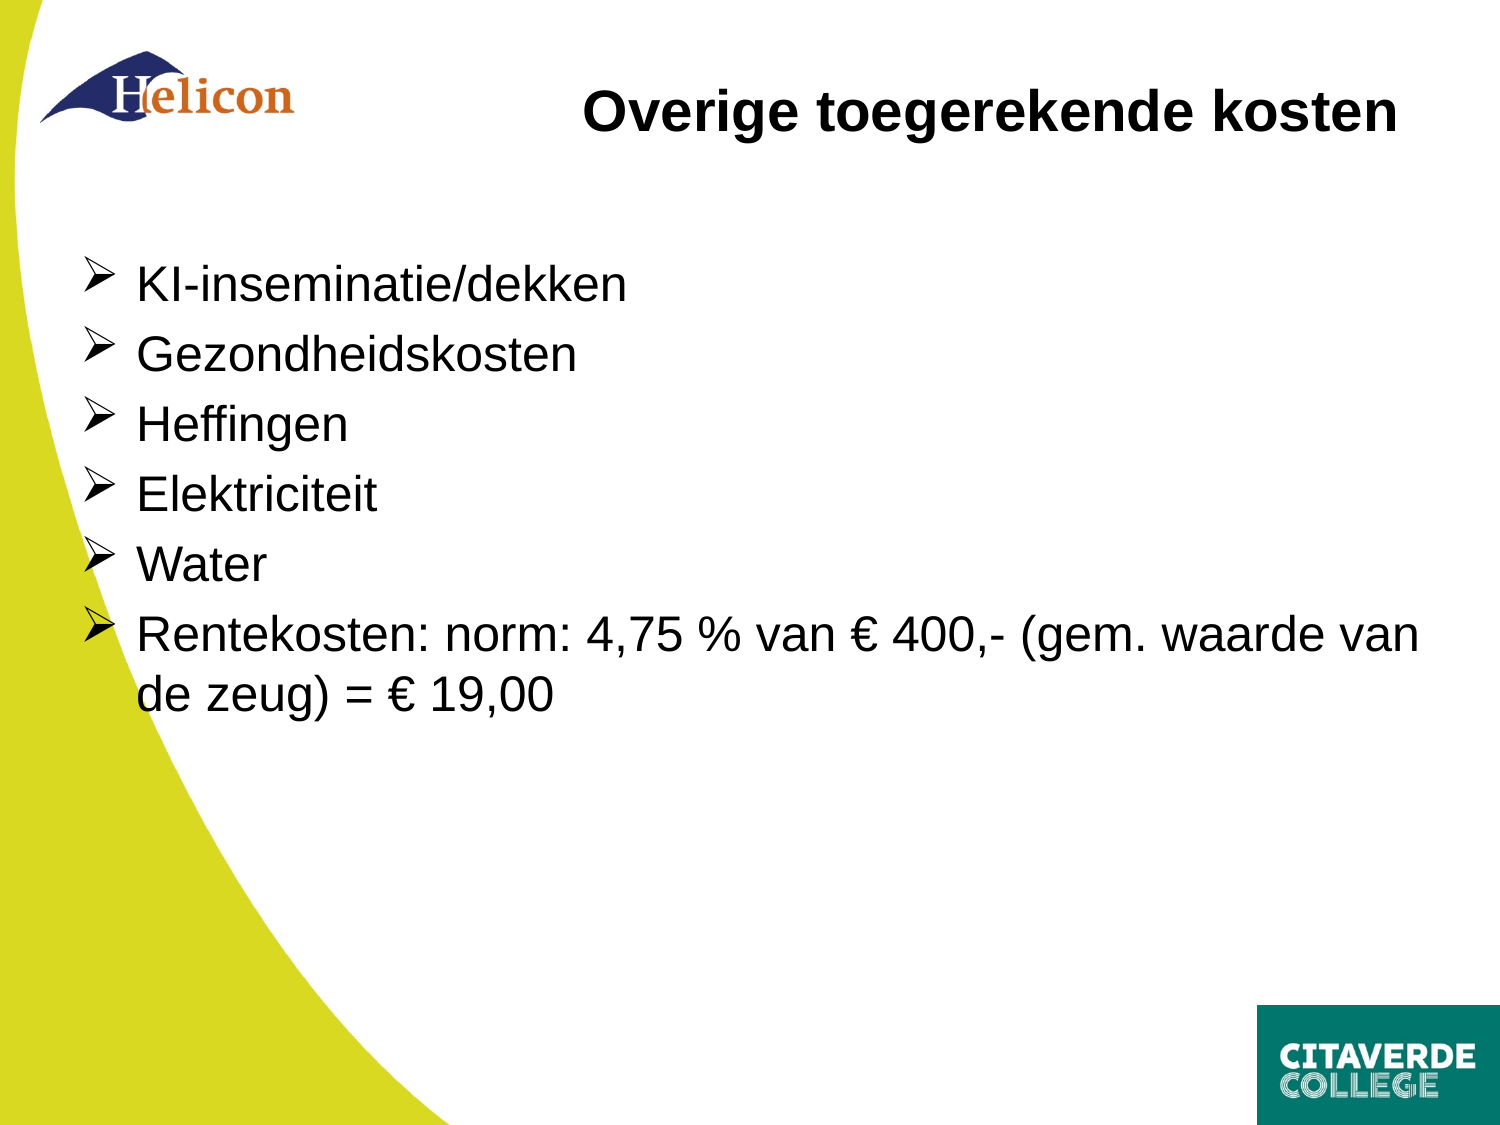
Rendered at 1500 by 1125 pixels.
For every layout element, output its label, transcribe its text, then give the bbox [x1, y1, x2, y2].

title Overige toegerekende kosten [324, 54, 1415, 161]
list KI-inseminatie/dekken Gezondheidskosten Heffingen Elektriciteit Water Rentekosten: norm: 4,75 % van € 400,- (gem. waarde van de zeug) = € 19,00 [64, 243, 1459, 1053]
picture [0, 0, 1500, 1125]
